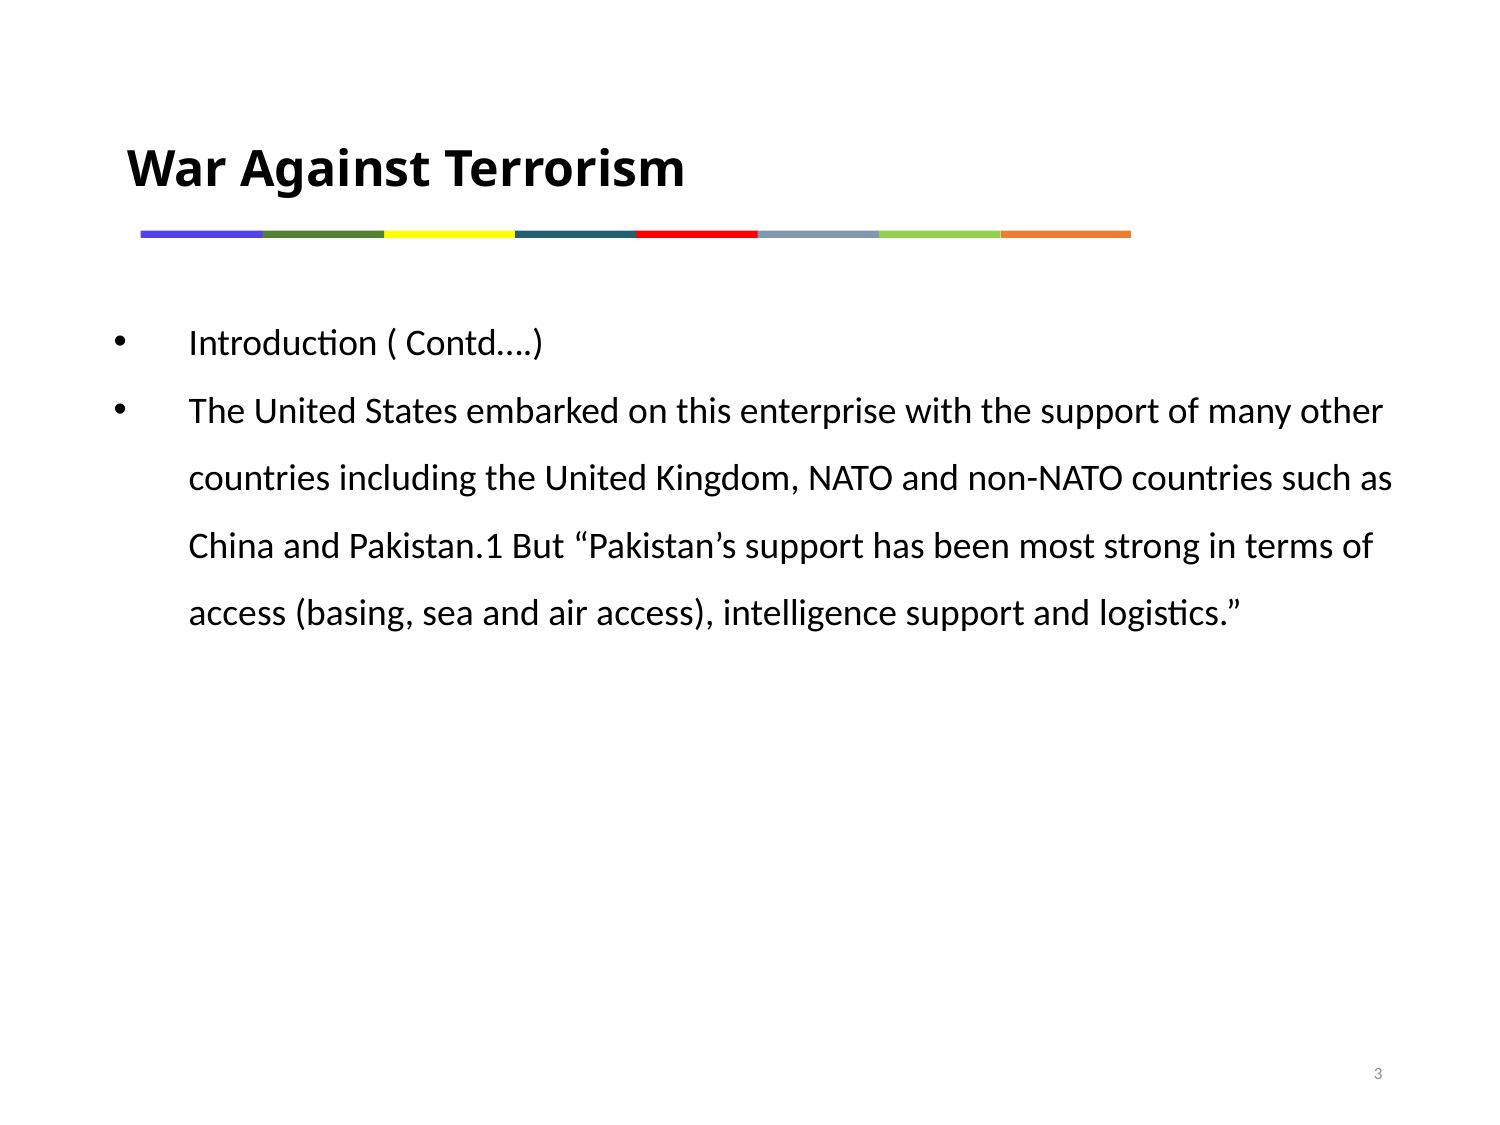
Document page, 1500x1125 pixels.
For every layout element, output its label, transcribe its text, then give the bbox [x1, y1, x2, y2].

text_box War Against Terrorism [112, 120, 1500, 276]
text_box Introduction ( Contd….) The United States embarked on this enterprise with the support of many other countries including the United Kingdom, NATO and non-NATO countries such as China and Pakistan.1 But “Pakistan’s support has been most strong in terms of access (basing, sea and air access), intelligence support and logistics.” [98, 288, 1415, 641]
slide_number 3 [1060, 1042, 1398, 1103]
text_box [140, 230, 1131, 239]
